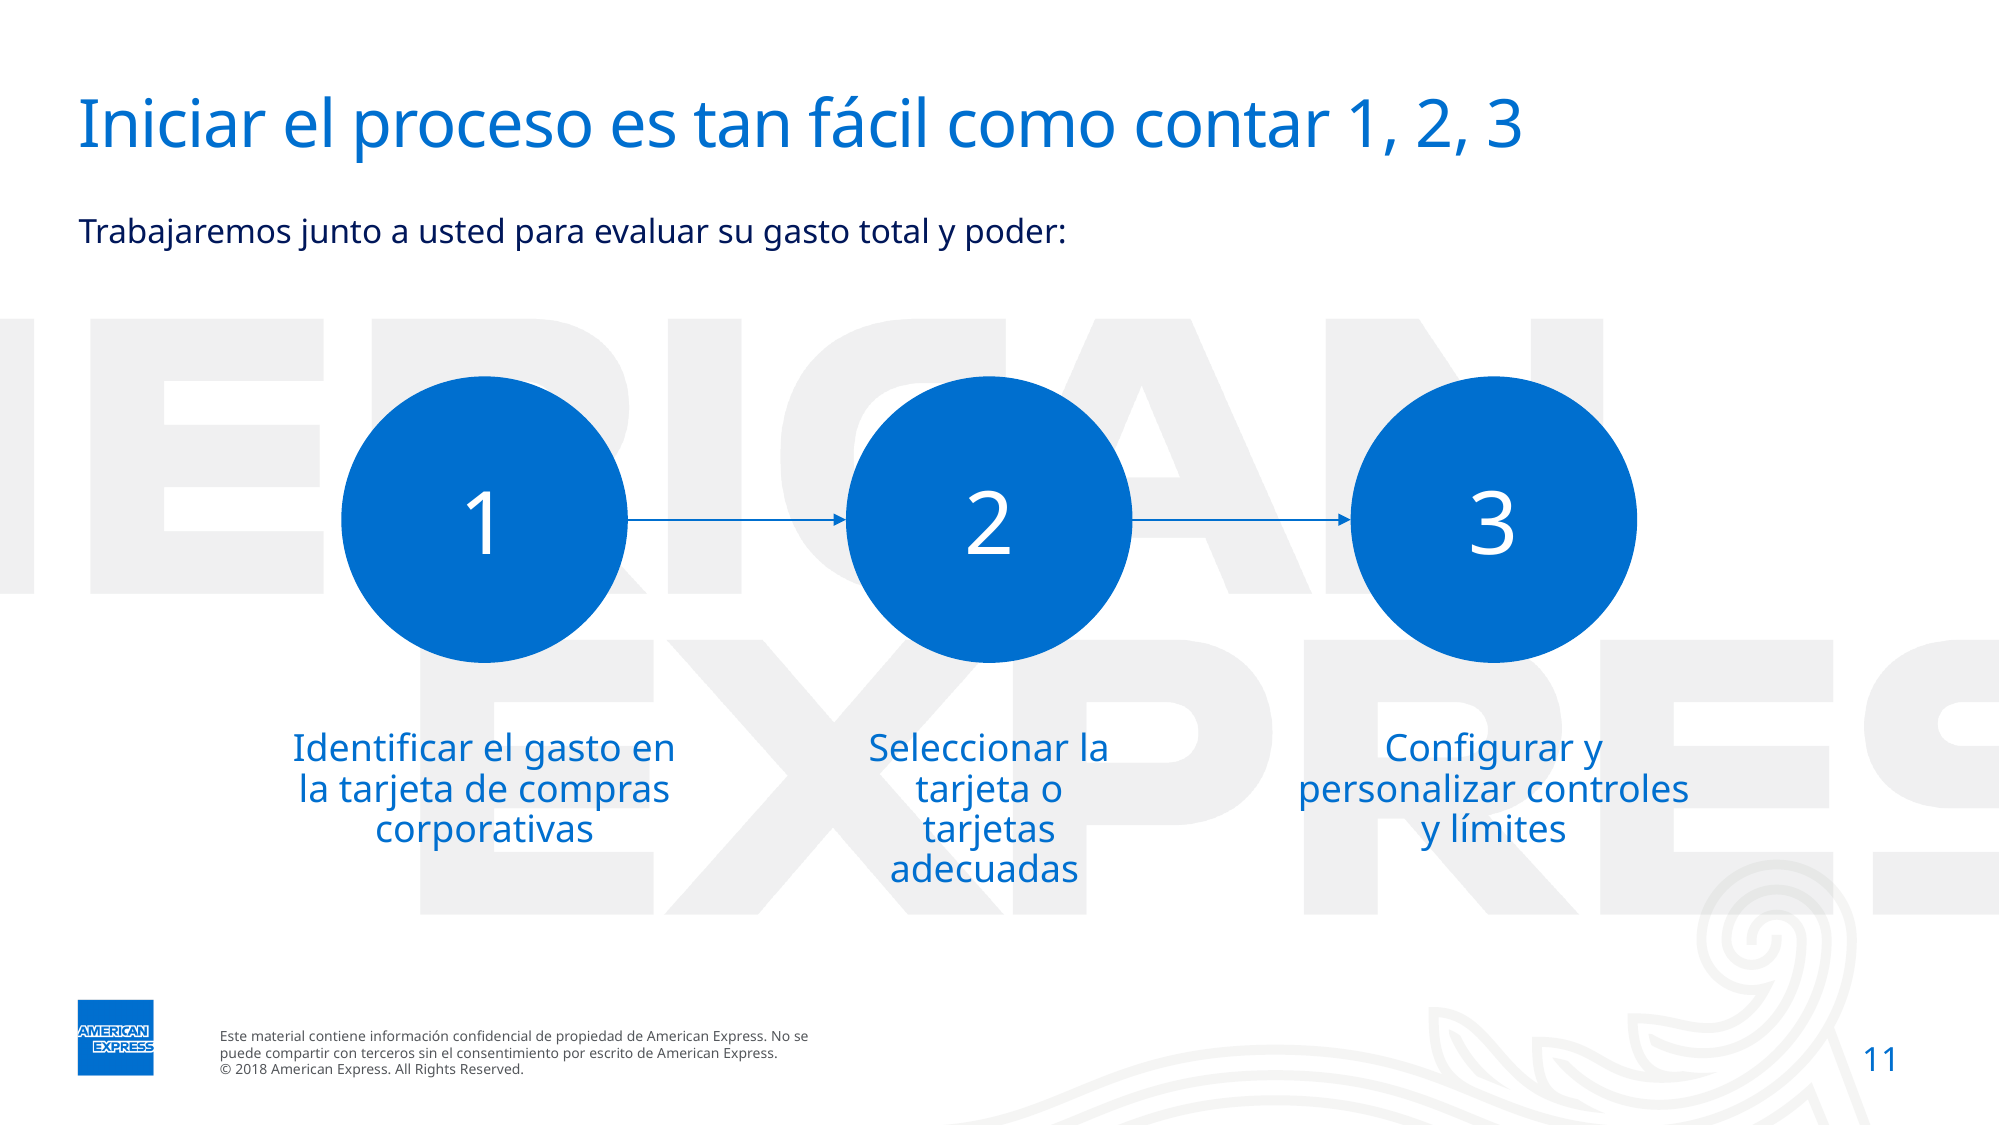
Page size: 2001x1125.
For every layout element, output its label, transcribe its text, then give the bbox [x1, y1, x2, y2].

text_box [845, 376, 1133, 663]
title Iniciar el proceso es tan fácil como contar 1, 2, 3 [78, 90, 1900, 165]
list Trabajaremos junto a usted para evaluar su gasto total y poder: [78, 202, 1737, 318]
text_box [0, 318, 1999, 928]
slide_number 11 [1800, 1033, 1900, 1084]
picture [65, 987, 166, 1088]
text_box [341, 376, 628, 663]
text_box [1350, 376, 1638, 663]
